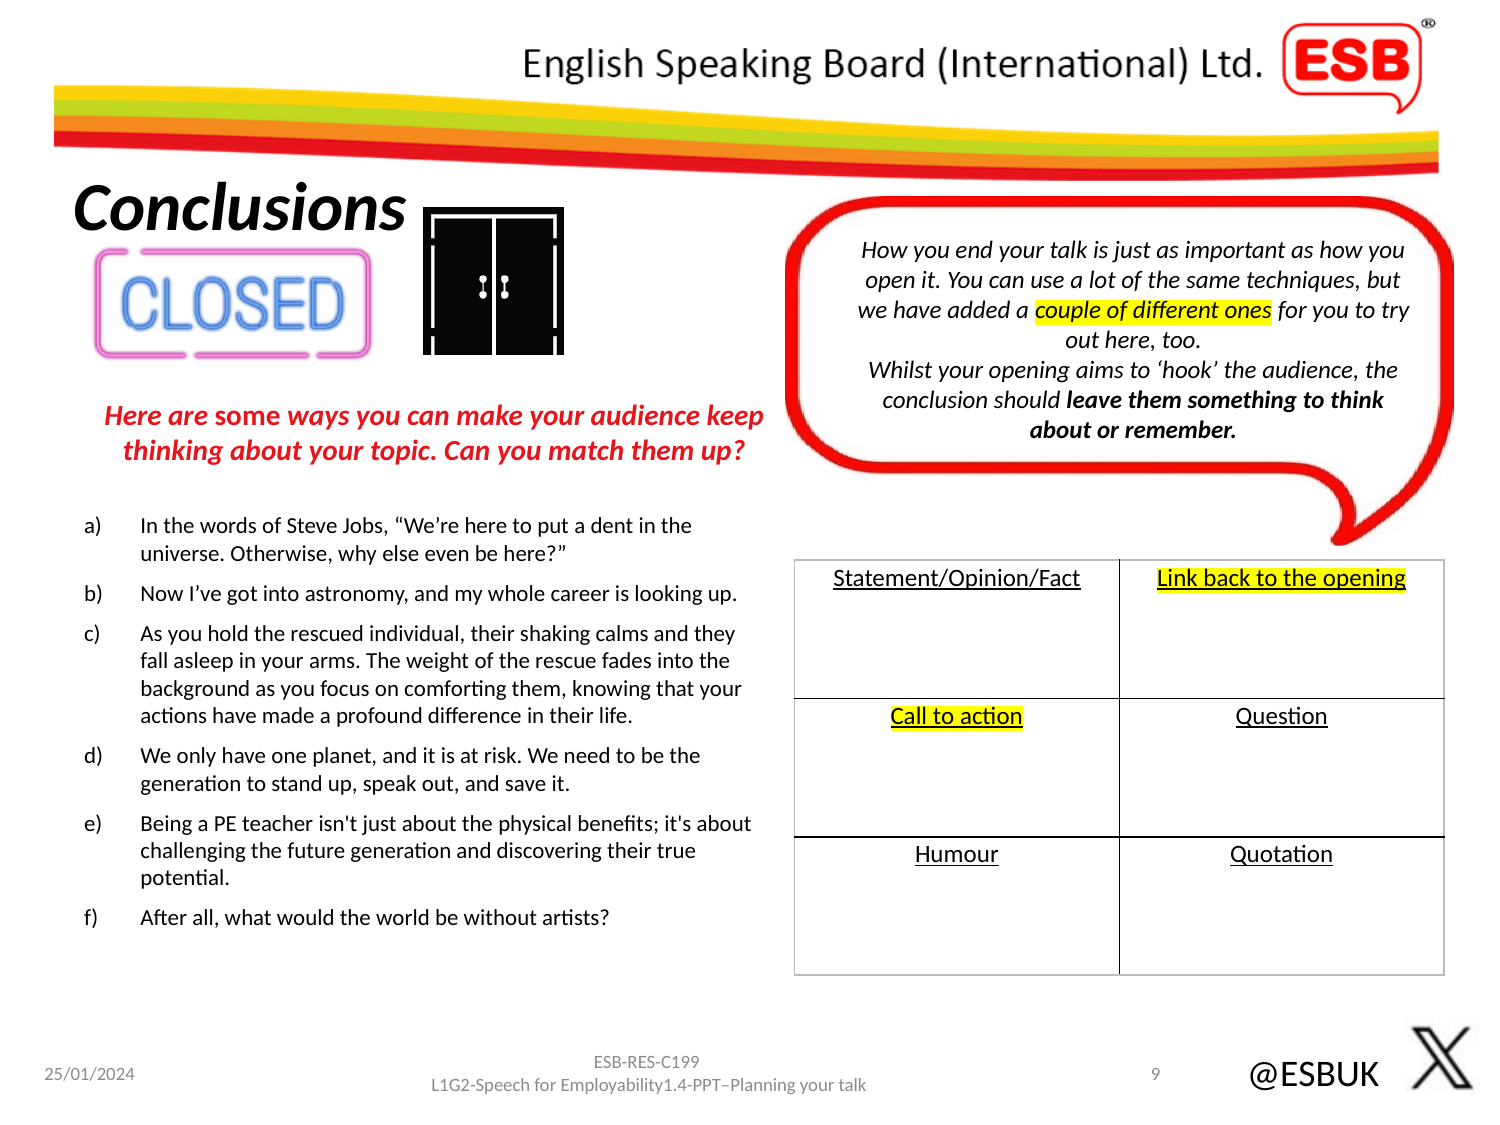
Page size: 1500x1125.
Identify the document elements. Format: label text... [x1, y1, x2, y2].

text_box In the words of Steve Jobs, “We’re here to put a dent in the universe. Otherwise, why else even be here?” Now I’ve got into astronomy, and my whole career is looking up. As you hold the rescued individual, their shaking calms and they fall asleep in your arms. The weight of the rescue fades into the background as you focus on comforting them, knowing that your actions have made a profound difference in their life. We only have one planet, and it is at risk. We need to be the generation to stand up, speak out, and save it. Being a PE teacher isn't just about the physical benefits; it's about challenging the future generation and discovering their true potential. After all, what would the world be without artists? [69, 503, 778, 938]
picture [414, 198, 571, 369]
picture [0, 0, 1500, 189]
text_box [785, 196, 1454, 546]
footer ESB-RES-C199 L1G2-Speech for Employability1.4-PPT–Planning your talk [395, 1042, 902, 1103]
text_box [778, 503, 1146, 906]
picture [1404, 1015, 1485, 1102]
table_cell Question [1120, 699, 1443, 836]
table_header Statement/Opinion/Fact [795, 561, 1119, 698]
text_box Here are some ways you can make your audience keep thinking about your topic. Can you match them up? [83, 388, 785, 474]
table_cell Humour [795, 838, 1119, 974]
table_cell Call to action [795, 699, 1119, 836]
table_cell Quotation [1120, 838, 1443, 974]
title Conclusions [58, 137, 1353, 279]
slide_number 9 [930, 1042, 1176, 1103]
table_header Link back to the opening [1120, 561, 1443, 698]
picture [75, 239, 396, 371]
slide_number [29, 1042, 367, 1103]
